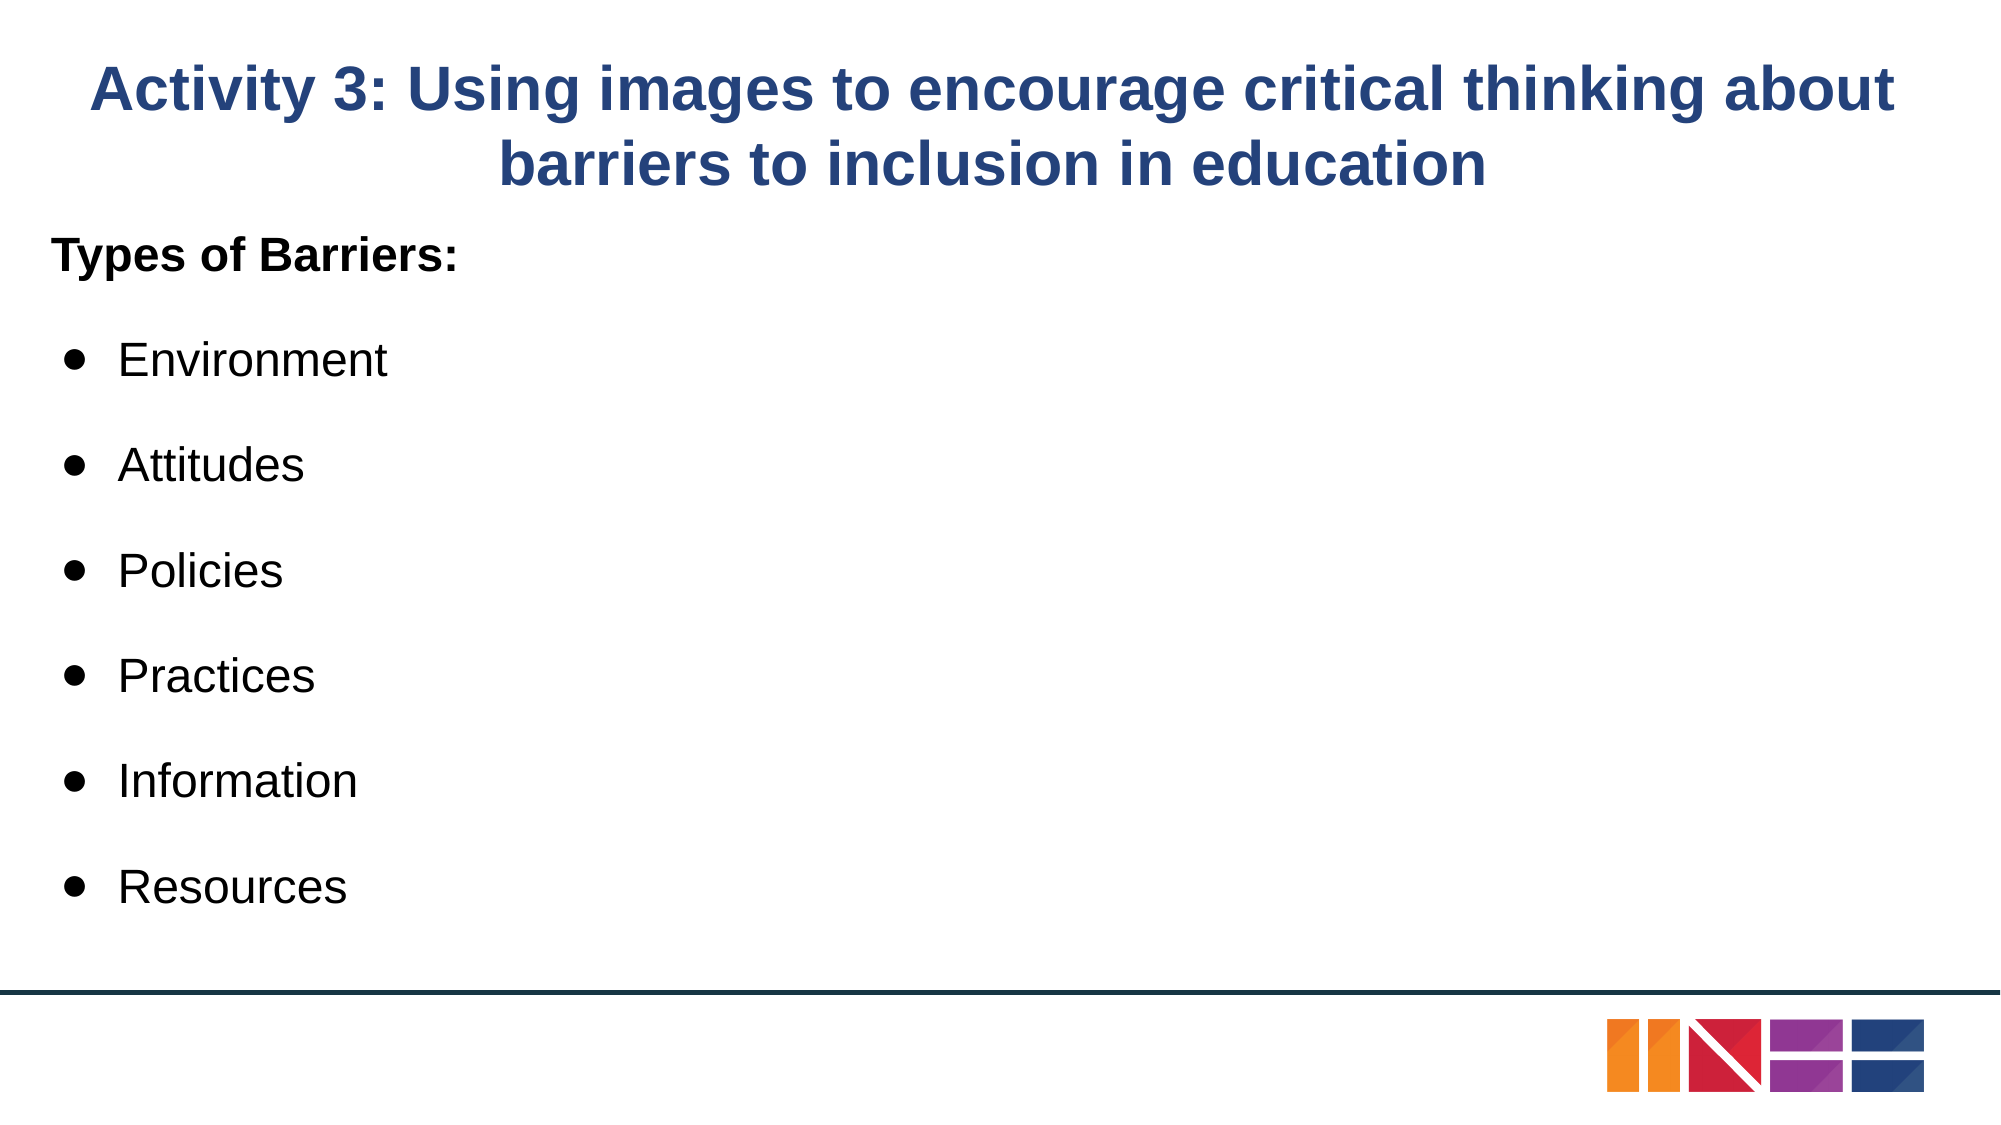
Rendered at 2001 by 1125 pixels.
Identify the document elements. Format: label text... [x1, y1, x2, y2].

title Activity 3: Using images to encourage critical thinking about barriers to inclusion in education [31, 28, 1957, 145]
picture [1607, 1019, 1924, 1092]
list Types of Barriers: Environment Attitudes Policies Practices Information Resources [31, 203, 1971, 935]
